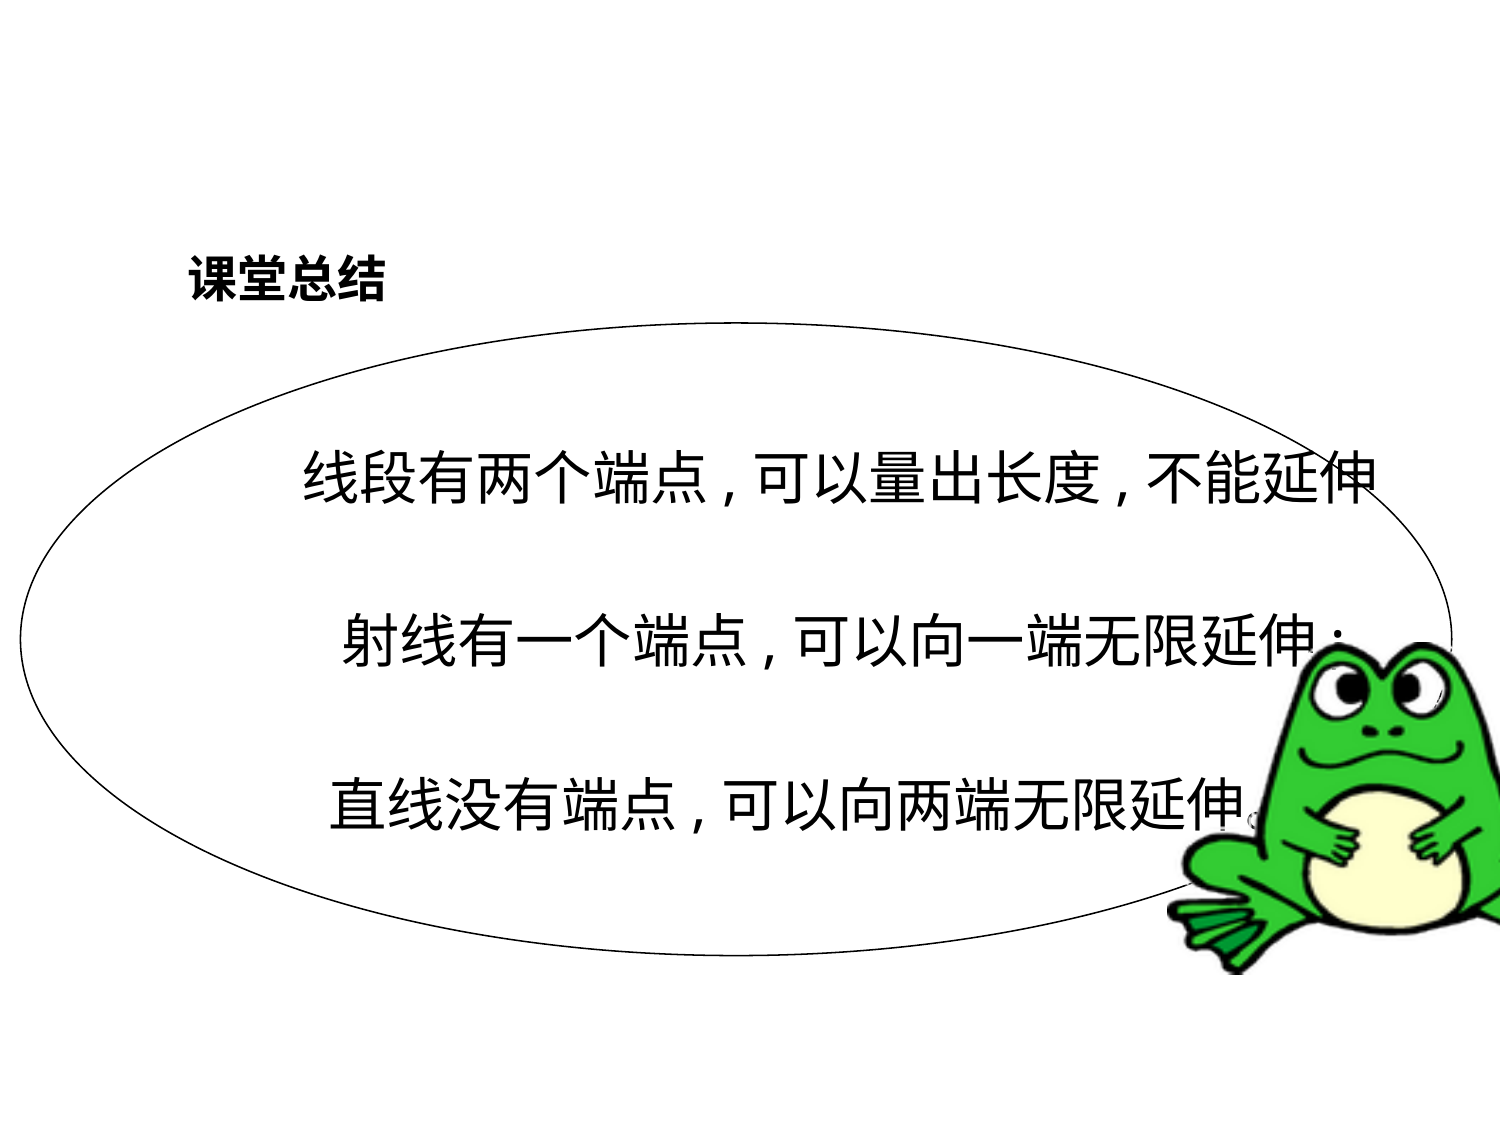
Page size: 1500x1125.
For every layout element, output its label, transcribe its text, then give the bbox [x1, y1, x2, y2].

text_box 课堂总结 [172, 239, 403, 315]
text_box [20, 322, 1500, 975]
